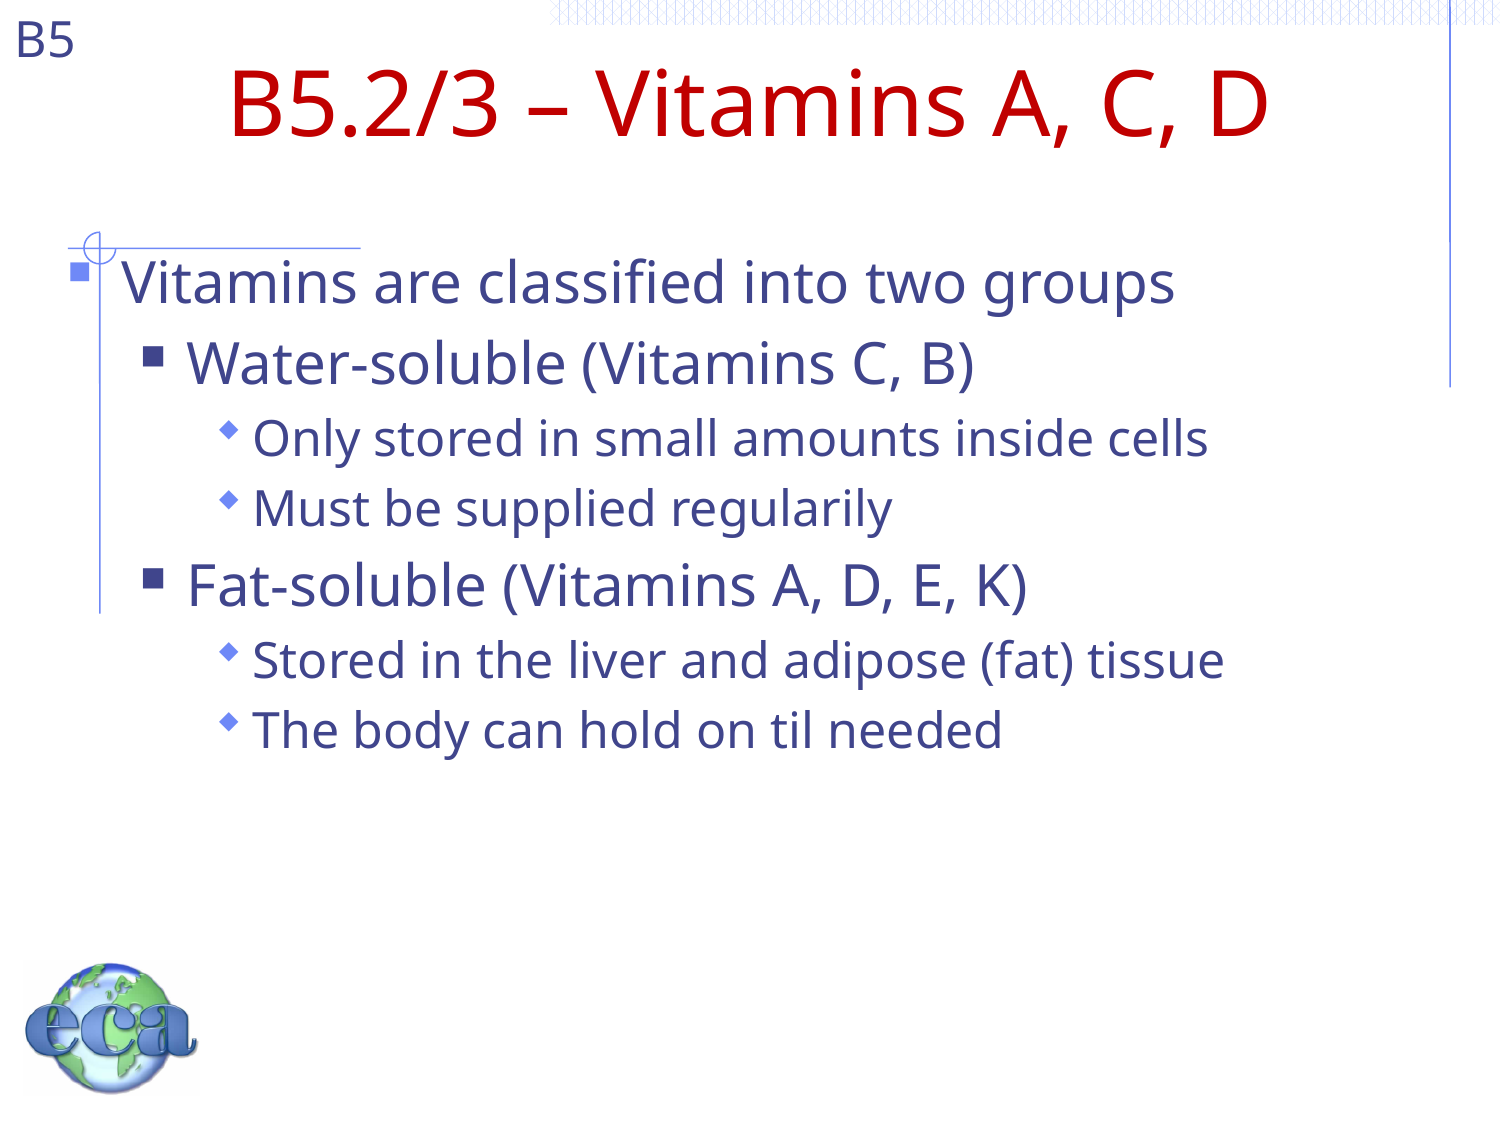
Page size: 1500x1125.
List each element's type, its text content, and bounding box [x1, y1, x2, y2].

picture [23, 960, 200, 1096]
list Vitamins are classified into two groups Water-soluble (Vitamins C, B) Only stored in small amounts inside cells Must be supplied regularily Fat-soluble (Vitamins A, D, E, K) Stored in the liver and adipose (fat) tissue The body can hold on til needed [49, 237, 1463, 976]
title B5.2/3 – Vitamins A, C, D [37, 24, 1463, 163]
